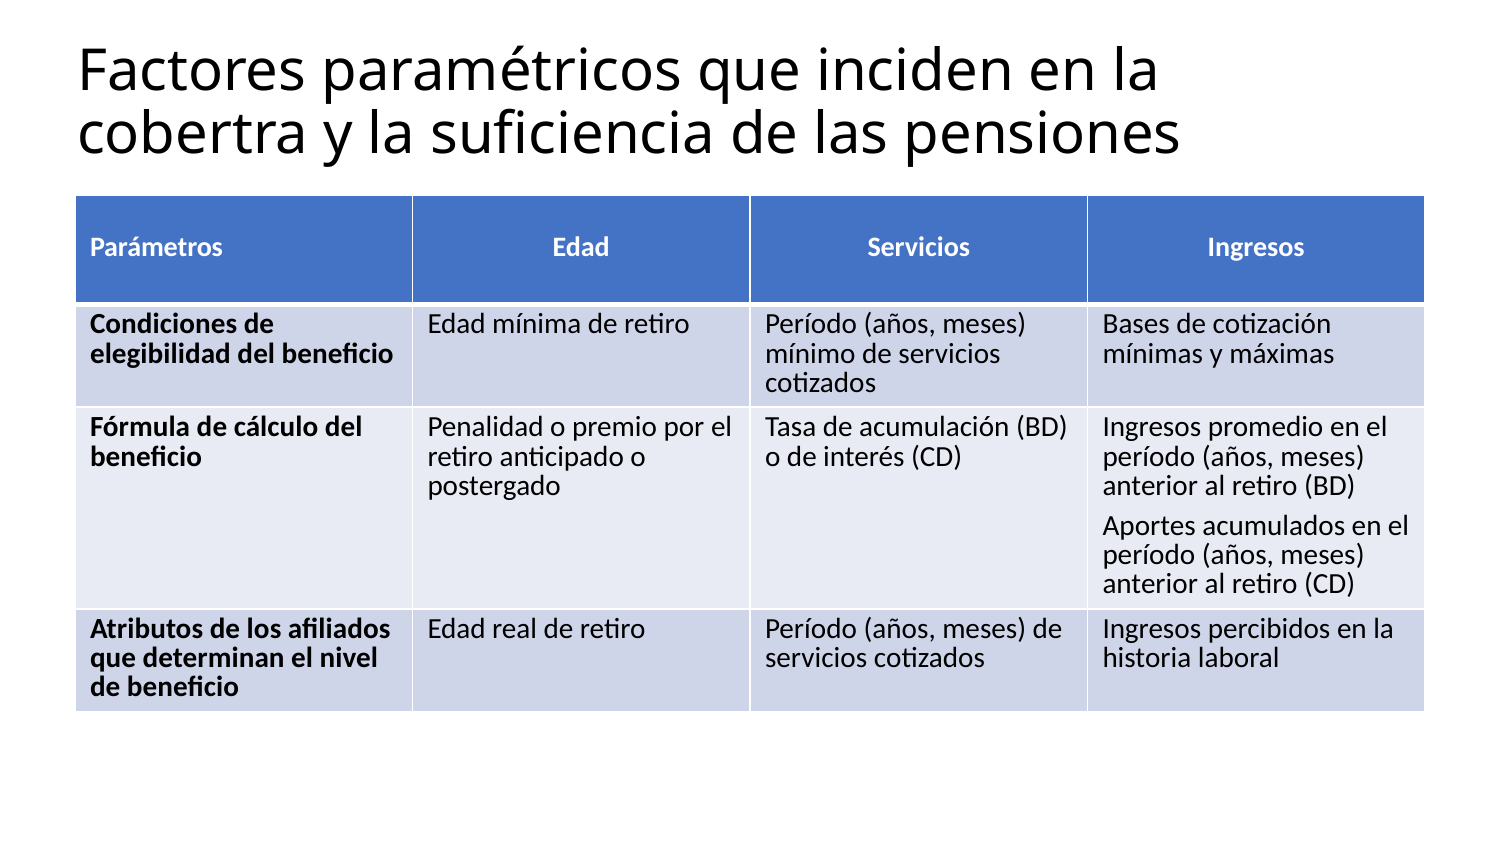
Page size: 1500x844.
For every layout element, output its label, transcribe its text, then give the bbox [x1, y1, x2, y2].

table_cell Fórmula de cálculo del beneficio [76, 408, 412, 608]
table_cell Atributos de los afiliados que determinan el nivel de beneficio [76, 610, 412, 711]
table_cell Penalidad o premio por el retiro anticipado o postergado [413, 408, 749, 608]
table_cell Ingresos percibidos en la historia laboral [1088, 610, 1424, 711]
table_cell Tasa de acumulación (BD) o de interés (CD) [751, 408, 1087, 608]
table_header Parámetros [76, 196, 412, 302]
title Factores paramétricos que inciden en la cobertra y la suficiencia de las pensiones [62, 33, 1412, 174]
table_cell Condiciones de elegibilidad del beneficio [76, 307, 412, 406]
table_cell Ingresos promedio en el período (años, meses) anterior al retiro (BD) Aportes acumulados en el período (años, meses) anterior al retiro (CD) [1088, 408, 1424, 608]
table_cell Edad real de retiro [413, 610, 749, 711]
table_header Edad [413, 196, 749, 302]
table_cell Período (años, meses) mínimo de servicios cotizados [751, 307, 1087, 406]
table_cell Edad mínima de retiro [413, 307, 749, 406]
table_header Ingresos [1088, 196, 1424, 302]
table_header Servicios [751, 196, 1087, 302]
table_cell Bases de cotización mínimas y máximas [1088, 307, 1424, 406]
table_cell Período (años, meses) de servicios cotizados [751, 610, 1087, 711]
